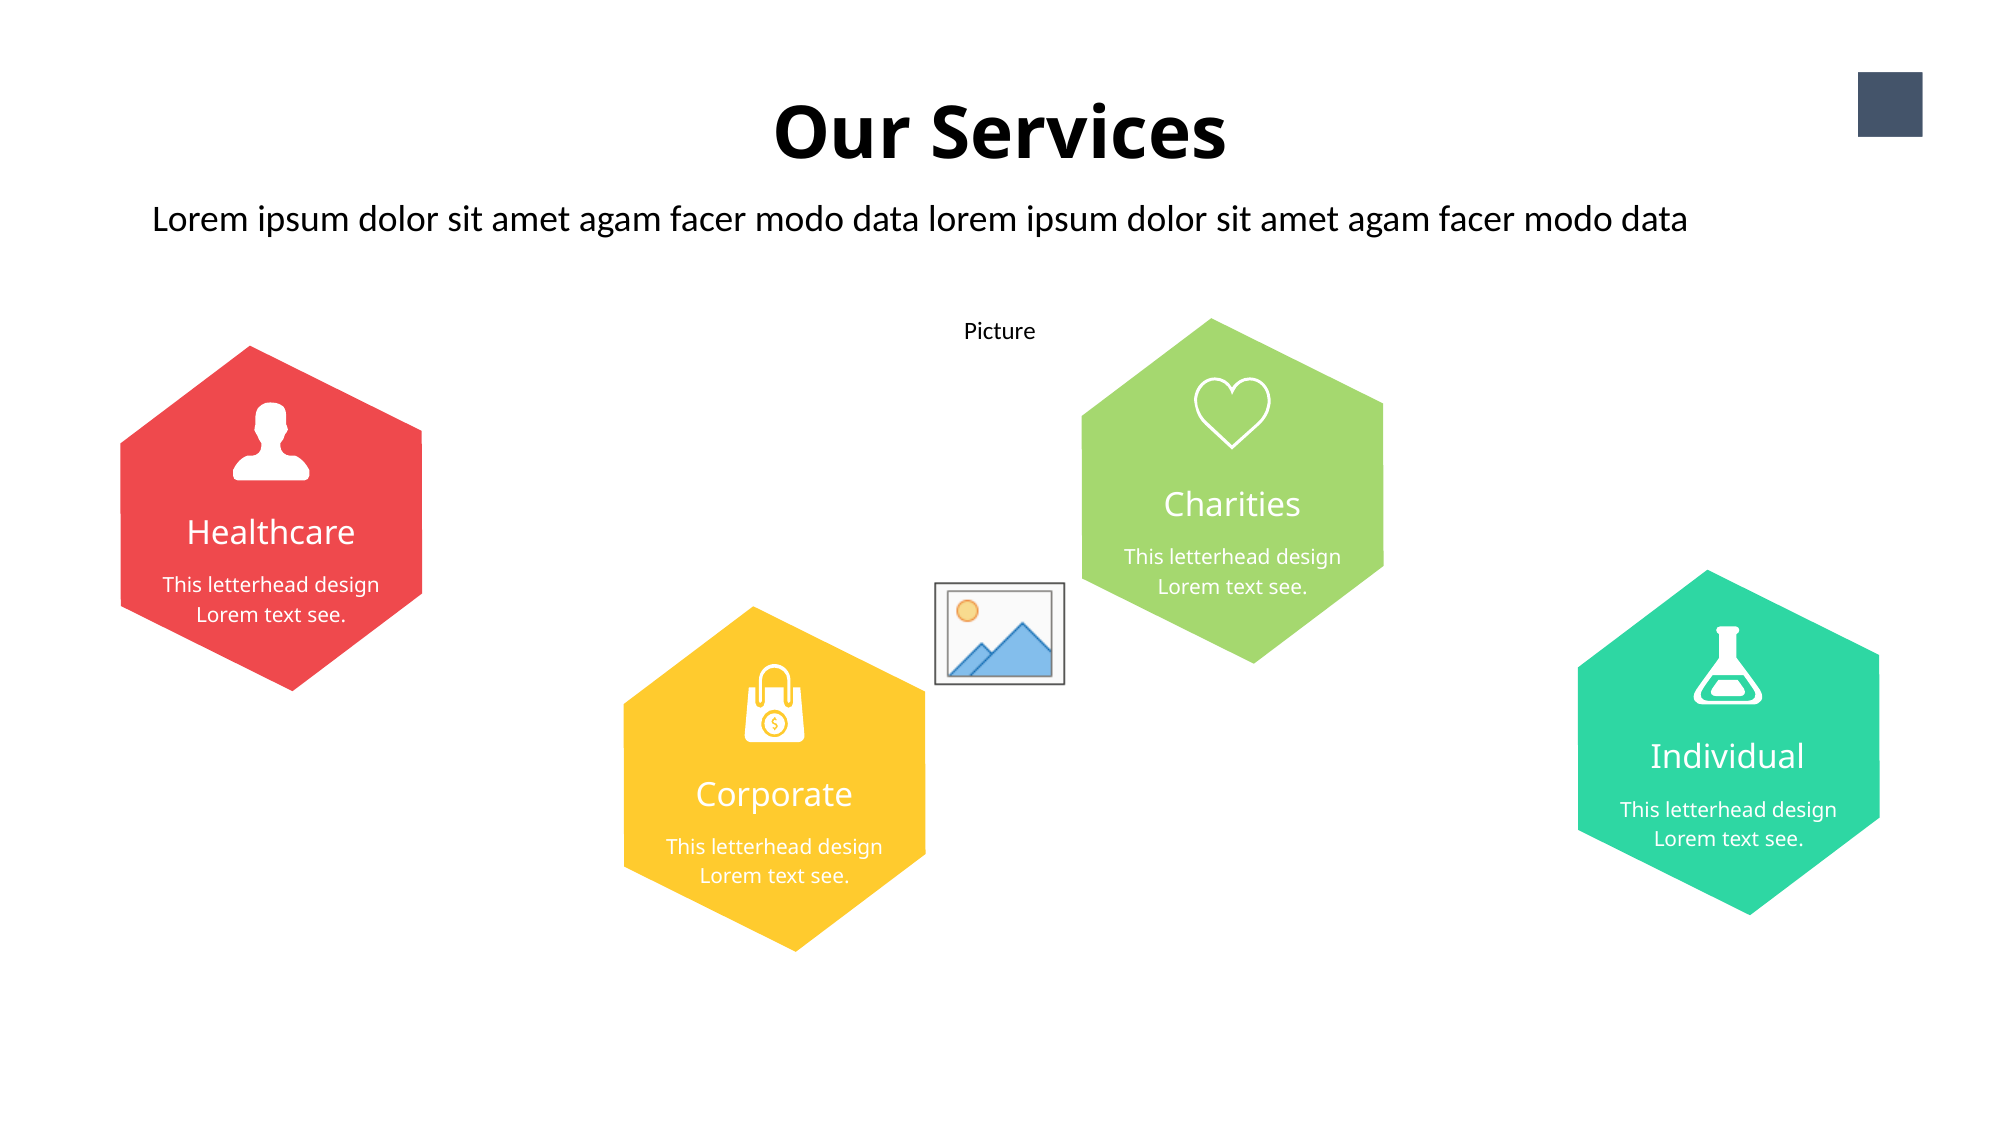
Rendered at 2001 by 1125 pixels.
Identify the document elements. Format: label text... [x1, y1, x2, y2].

slide_number 7 [1863, 78, 1927, 130]
picture [120, 307, 1880, 962]
title Our Services [137, 78, 1863, 186]
subtitle Lorem ipsum dolor sit amet agam facer modo data lorem ipsum dolor sit amet agam facer modo data [137, 186, 1863, 227]
text_box [1857, 71, 1924, 78]
text_box [1863, 130, 1924, 138]
